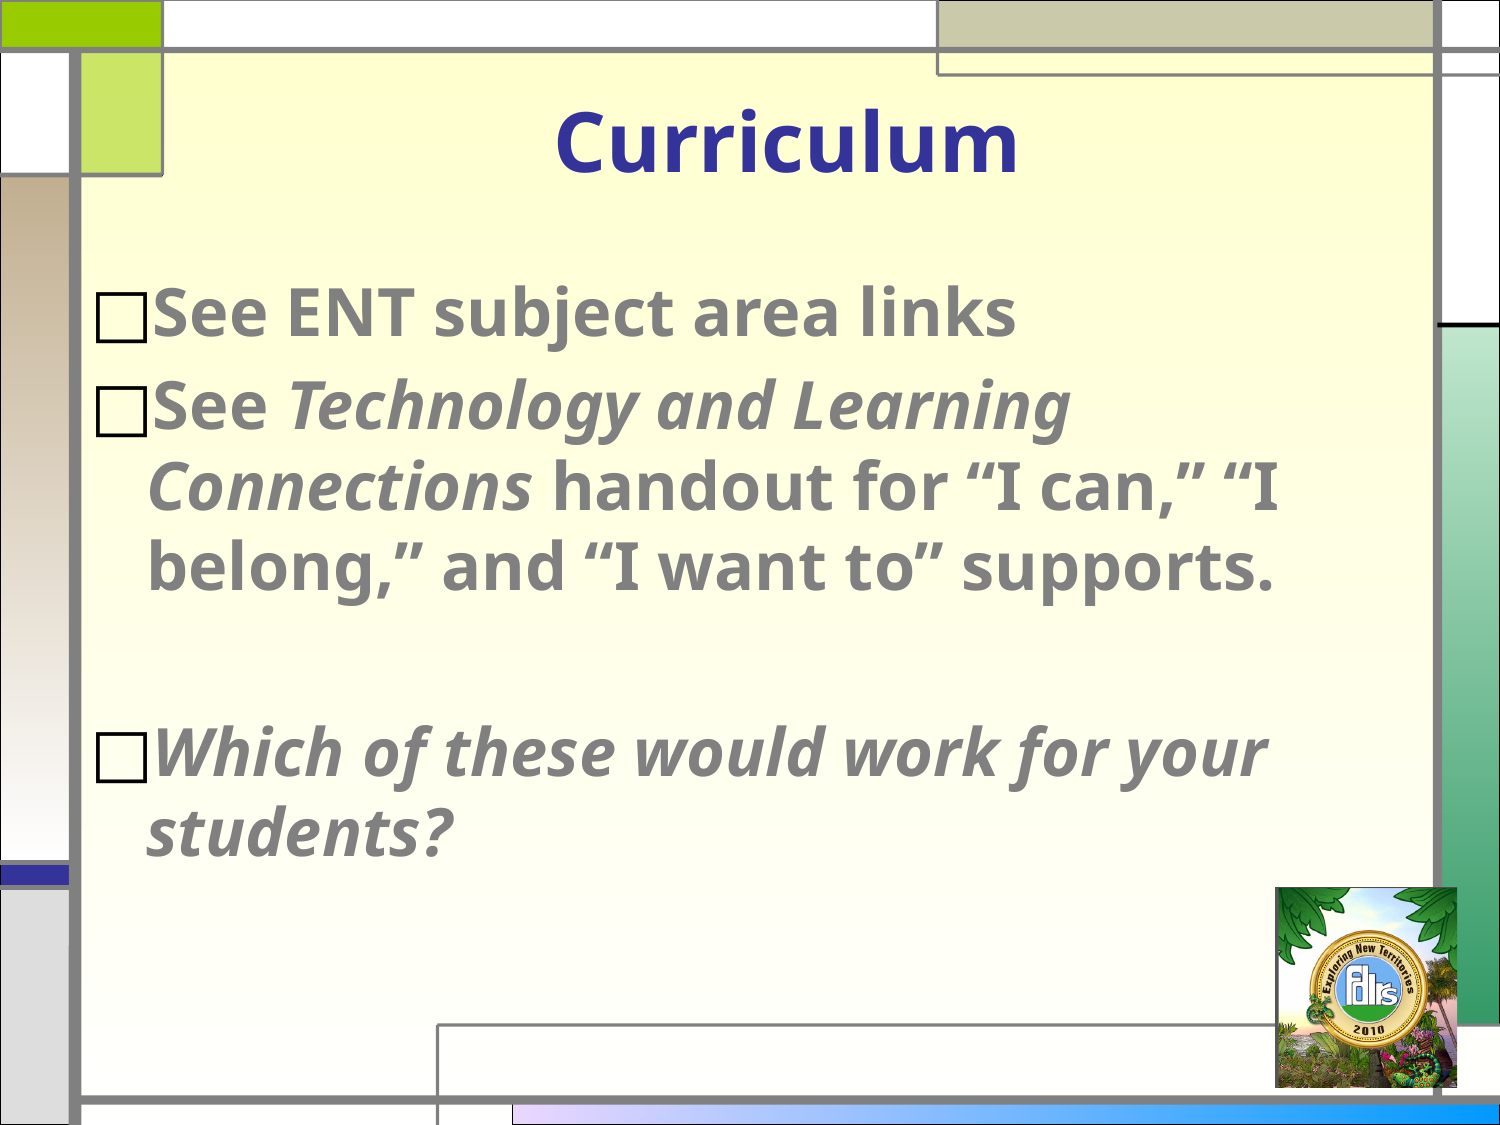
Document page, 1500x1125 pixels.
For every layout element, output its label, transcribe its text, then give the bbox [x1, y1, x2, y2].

picture [1274, 887, 1458, 1088]
title Curriculum [149, 44, 1426, 233]
list See ENT subject area links See Technology and Learning Connections handout for “I can,” “I belong,” and “I want to” supports. Which of these would work for your students? [74, 262, 1426, 1006]
